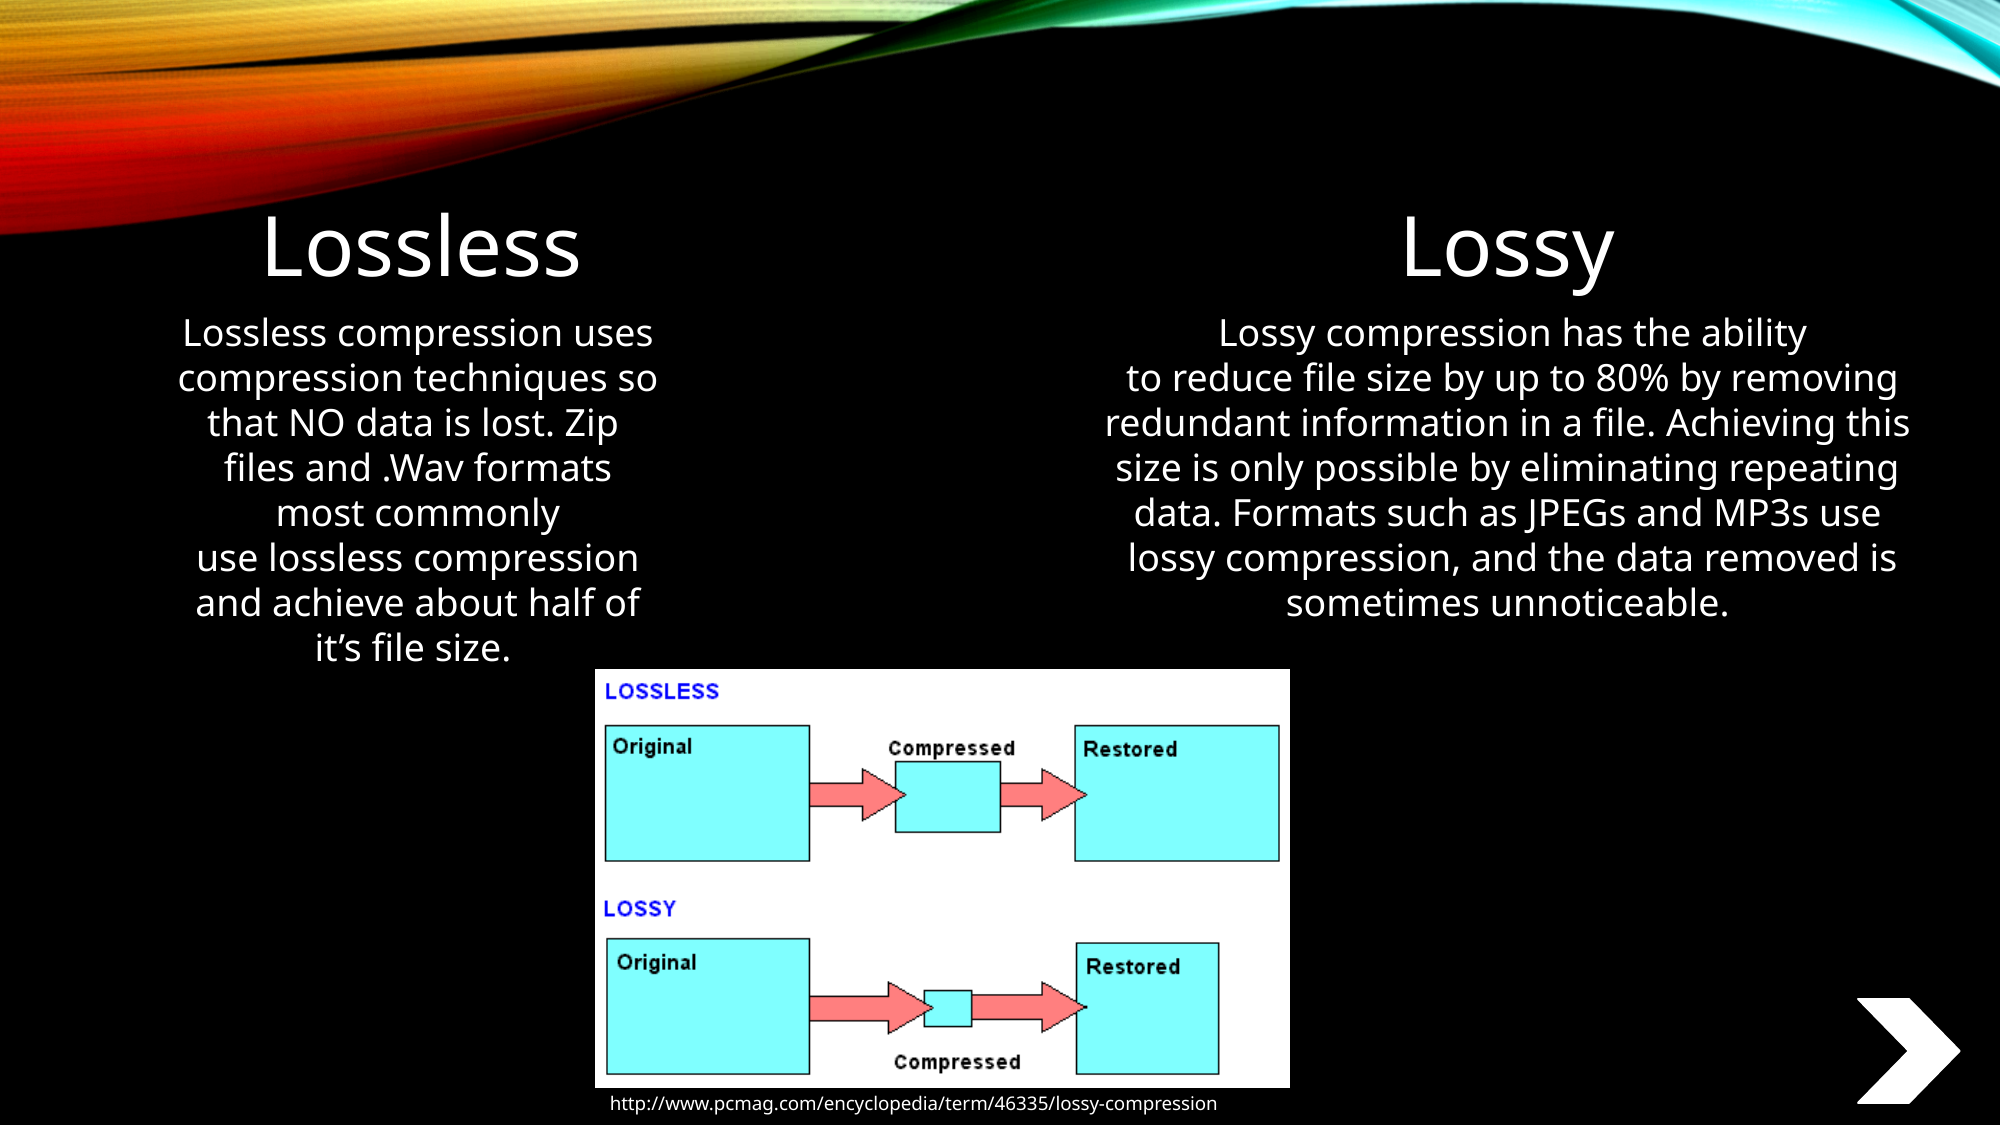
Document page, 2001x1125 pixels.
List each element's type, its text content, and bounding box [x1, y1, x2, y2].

text_box Lossless [246, 185, 711, 301]
picture [594, 669, 1290, 1088]
text_box [1857, 998, 1961, 1104]
text_box http://www.pcmag.com/encyclopedia/term/46335/lossy-compression [594, 1084, 1322, 1122]
text_box Lossless compression uses compression techniques so that NO data is lost. Zip files and .Wav formats most commonly use lossless compression and achieve about half of it’s file size. [159, 301, 677, 677]
text_box Lossy [1384, 185, 1642, 301]
text_box Lossy compression has the ability to reduce file size by up to 80% by removing redundant information in a file. Achieving this size is only possible by eliminating repeating data. Formats such as JPEGs and MP3s use lossy compression, and the data removed is sometimes unnoticeable. [1079, 301, 1947, 632]
picture [0, 0, 2000, 237]
